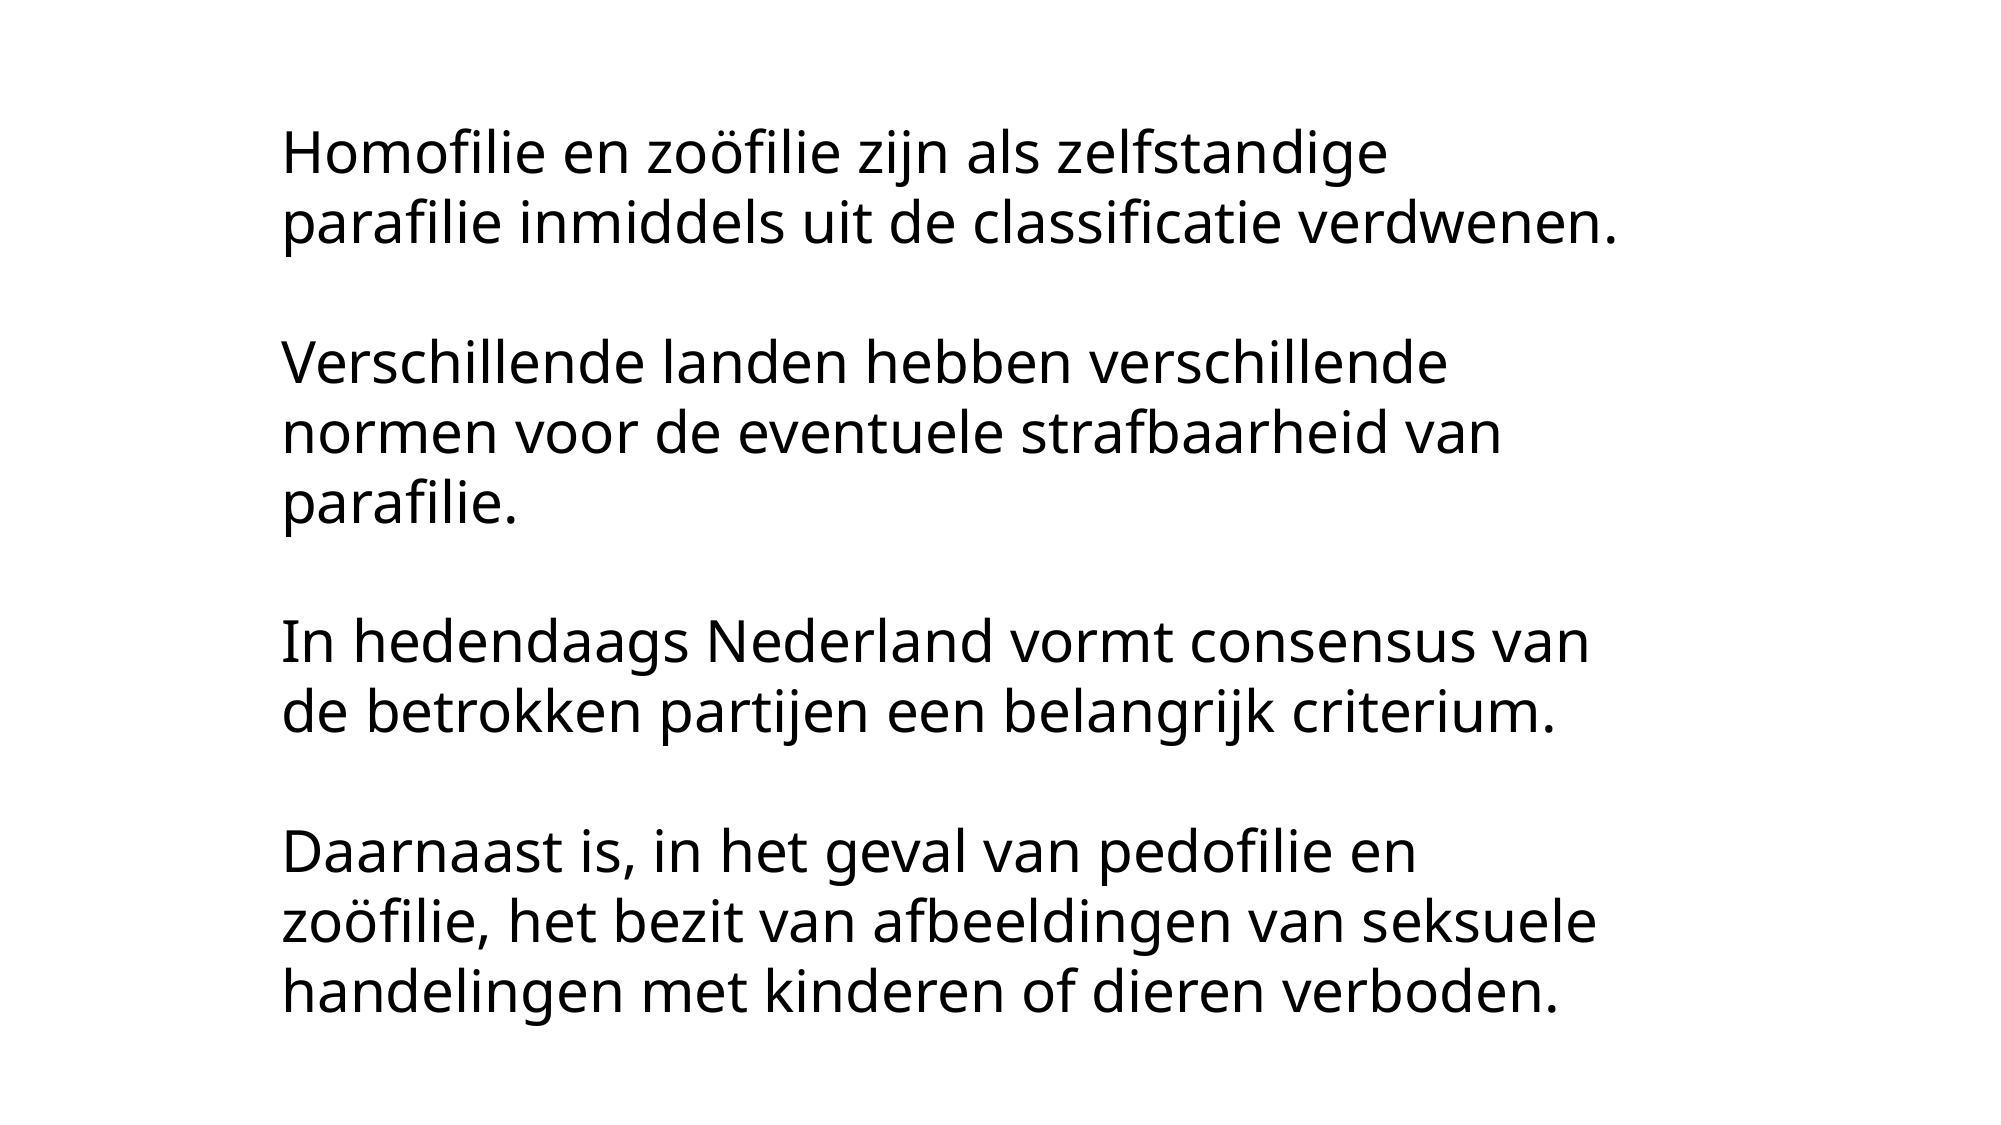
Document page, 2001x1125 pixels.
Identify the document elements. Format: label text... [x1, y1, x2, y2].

text_box Homofilie en zoöfilie zijn als zelfstandige parafilie inmiddels uit de classificatie verdwenen. Verschillende landen hebben verschillende normen voor de eventuele strafbaarheid van parafilie. In hedendaags Nederland vormt consensus van de betrokken partijen een belangrijk criterium. Daarnaast is, in het geval van pedofilie en zoöfilie, het bezit van afbeeldingen van seksuele handelingen met kinderen of dieren verboden. [266, 107, 1638, 1032]
